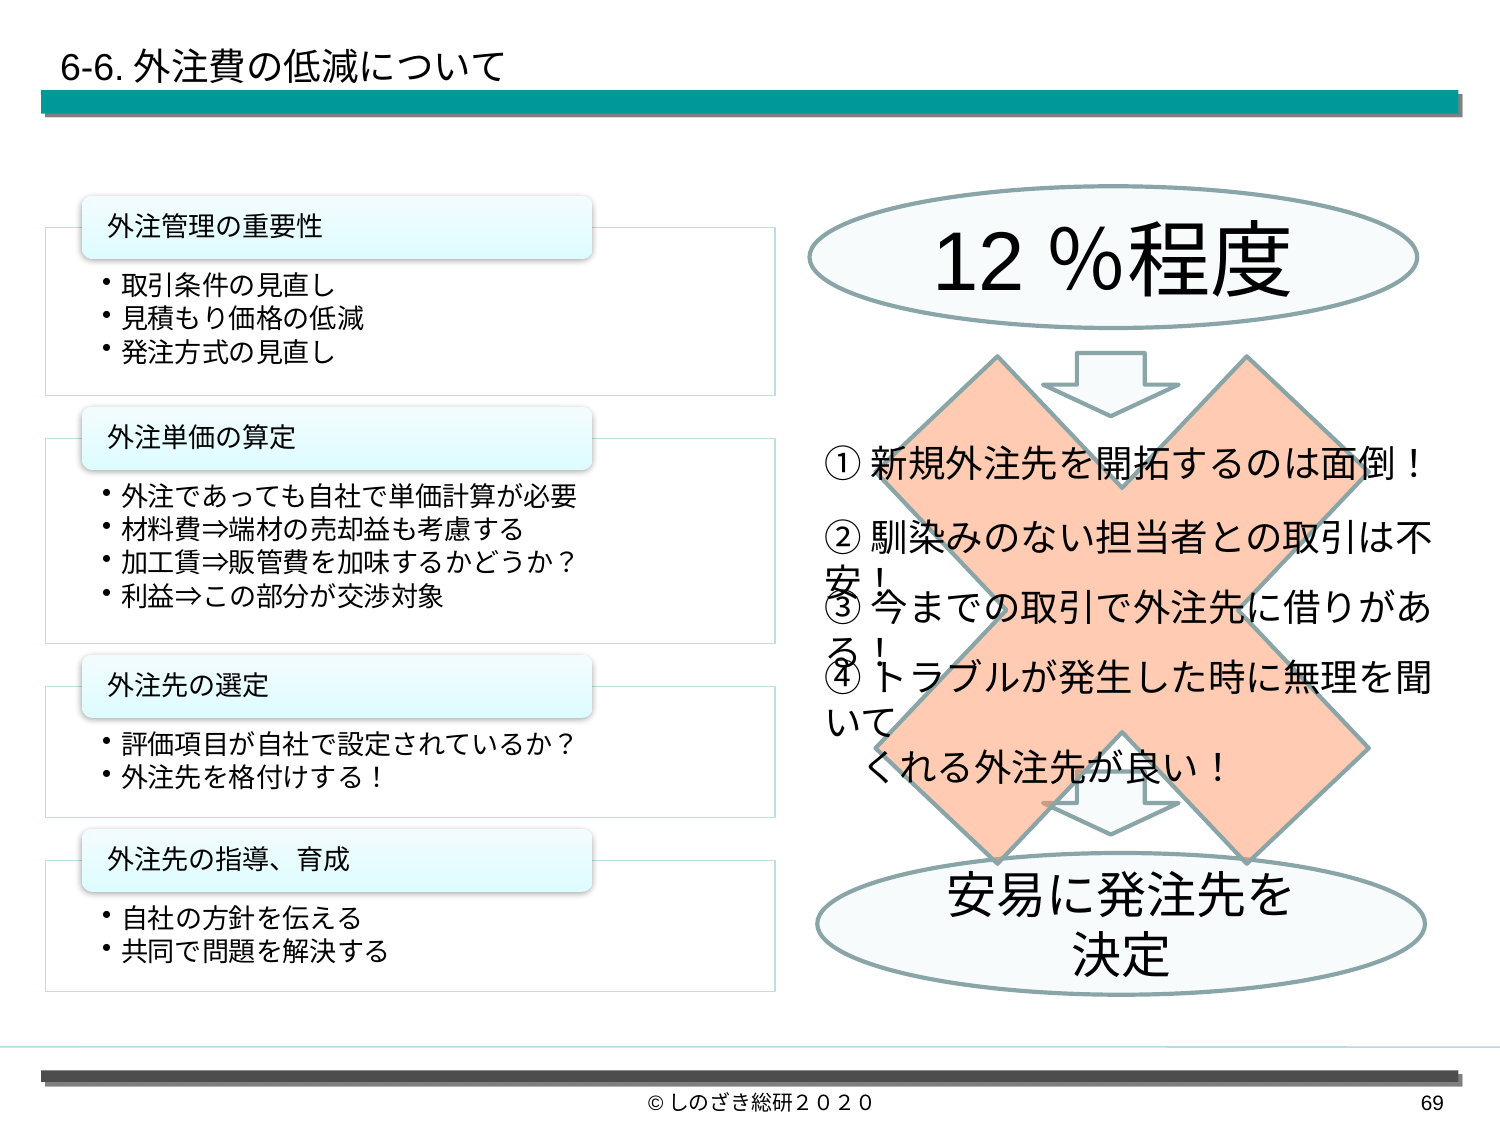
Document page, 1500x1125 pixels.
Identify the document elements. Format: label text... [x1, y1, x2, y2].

text_box ①新規外注先を開拓するのは面倒！ [809, 432, 1472, 493]
text_box 6-6.外注費の低減について [45, 35, 552, 96]
text_box 安易に発注先を 決定 [815, 850, 1428, 997]
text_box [45, 180, 776, 1008]
slide_number 68 [1108, 1082, 1459, 1125]
text_box [892, 493, 1352, 506]
footer ©しのざき総研２０２０ [524, 1082, 1000, 1125]
text_box ③今までの取引で外注先に借りがある！ [809, 576, 1489, 682]
text_box [1180, 797, 1321, 866]
text_box ④トラブルが発生した時に無理を聞いて くれる外注先が良い！ [809, 682, 1483, 797]
text_box [1172, 354, 1330, 432]
text_box [914, 354, 1073, 432]
text_box 12％程度 [807, 184, 1420, 331]
text_box [1053, 797, 1181, 837]
text_box ②馴染みのない担当者との取引は不安！ [809, 506, 1500, 612]
text_box [1040, 350, 1181, 419]
text_box [923, 797, 1064, 866]
